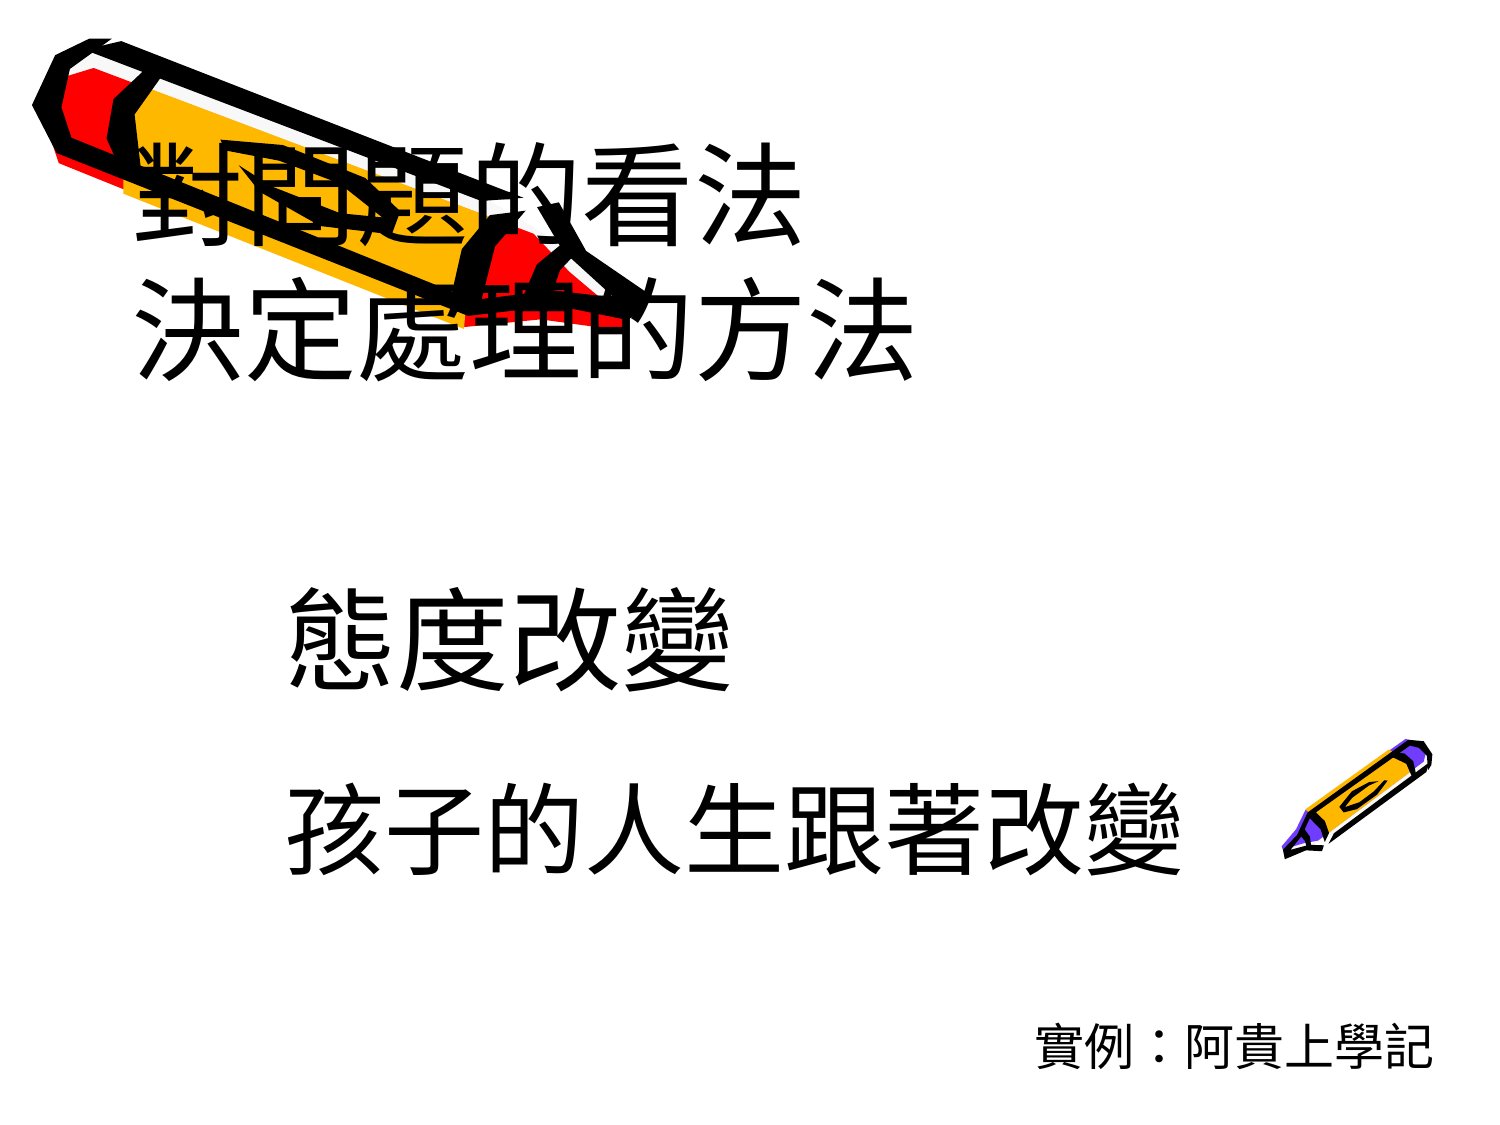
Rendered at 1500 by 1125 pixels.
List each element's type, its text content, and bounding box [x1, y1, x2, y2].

text_box 對問題的看法 決定處理的方法 [117, 117, 1133, 402]
text_box 實例：阿貴上學記 [1019, 1007, 1465, 1083]
text_box 態度改變 孩子的人生跟著改變 [269, 562, 1407, 895]
